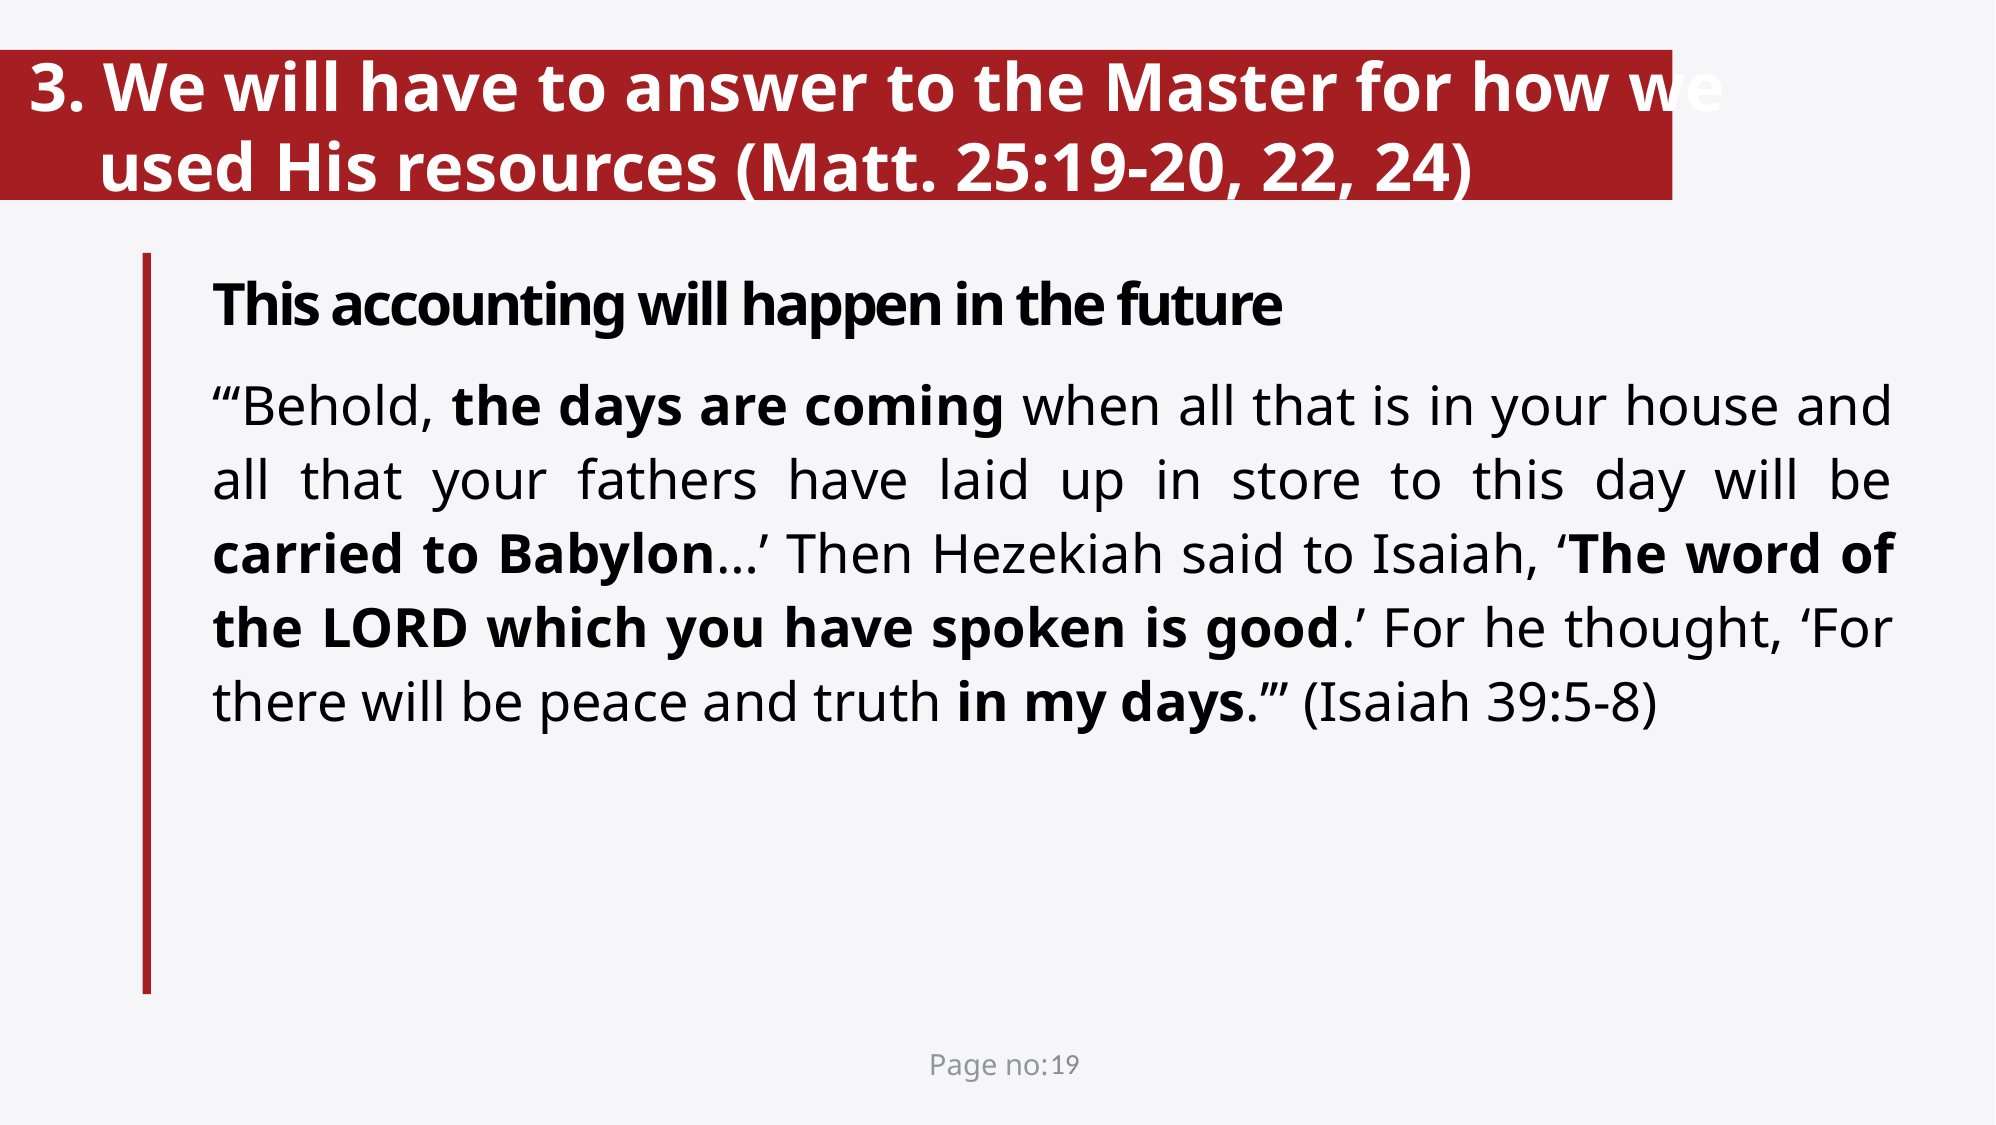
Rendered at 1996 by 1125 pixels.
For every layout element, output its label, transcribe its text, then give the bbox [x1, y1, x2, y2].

text_box [1583, 48, 1675, 62]
title 3. We will have to answer to the Master for how we used His resources (Matt. 25:19-20, 22, 24) [14, 62, 1810, 188]
subtitle This accounting will happen in the future “‘Behold, the days are coming when all that is in your house and all that your fathers have laid up in store to this day will be carried to Babylon…’ Then Hezekiah said to Isaiah, ‘The word of the Lord which you have spoken is good.’ For he thought, ‘For there will be peace and truth in my days.’” (Isaiah 39:5-8) [197, 249, 1910, 1000]
text_box [1583, 188, 1675, 202]
